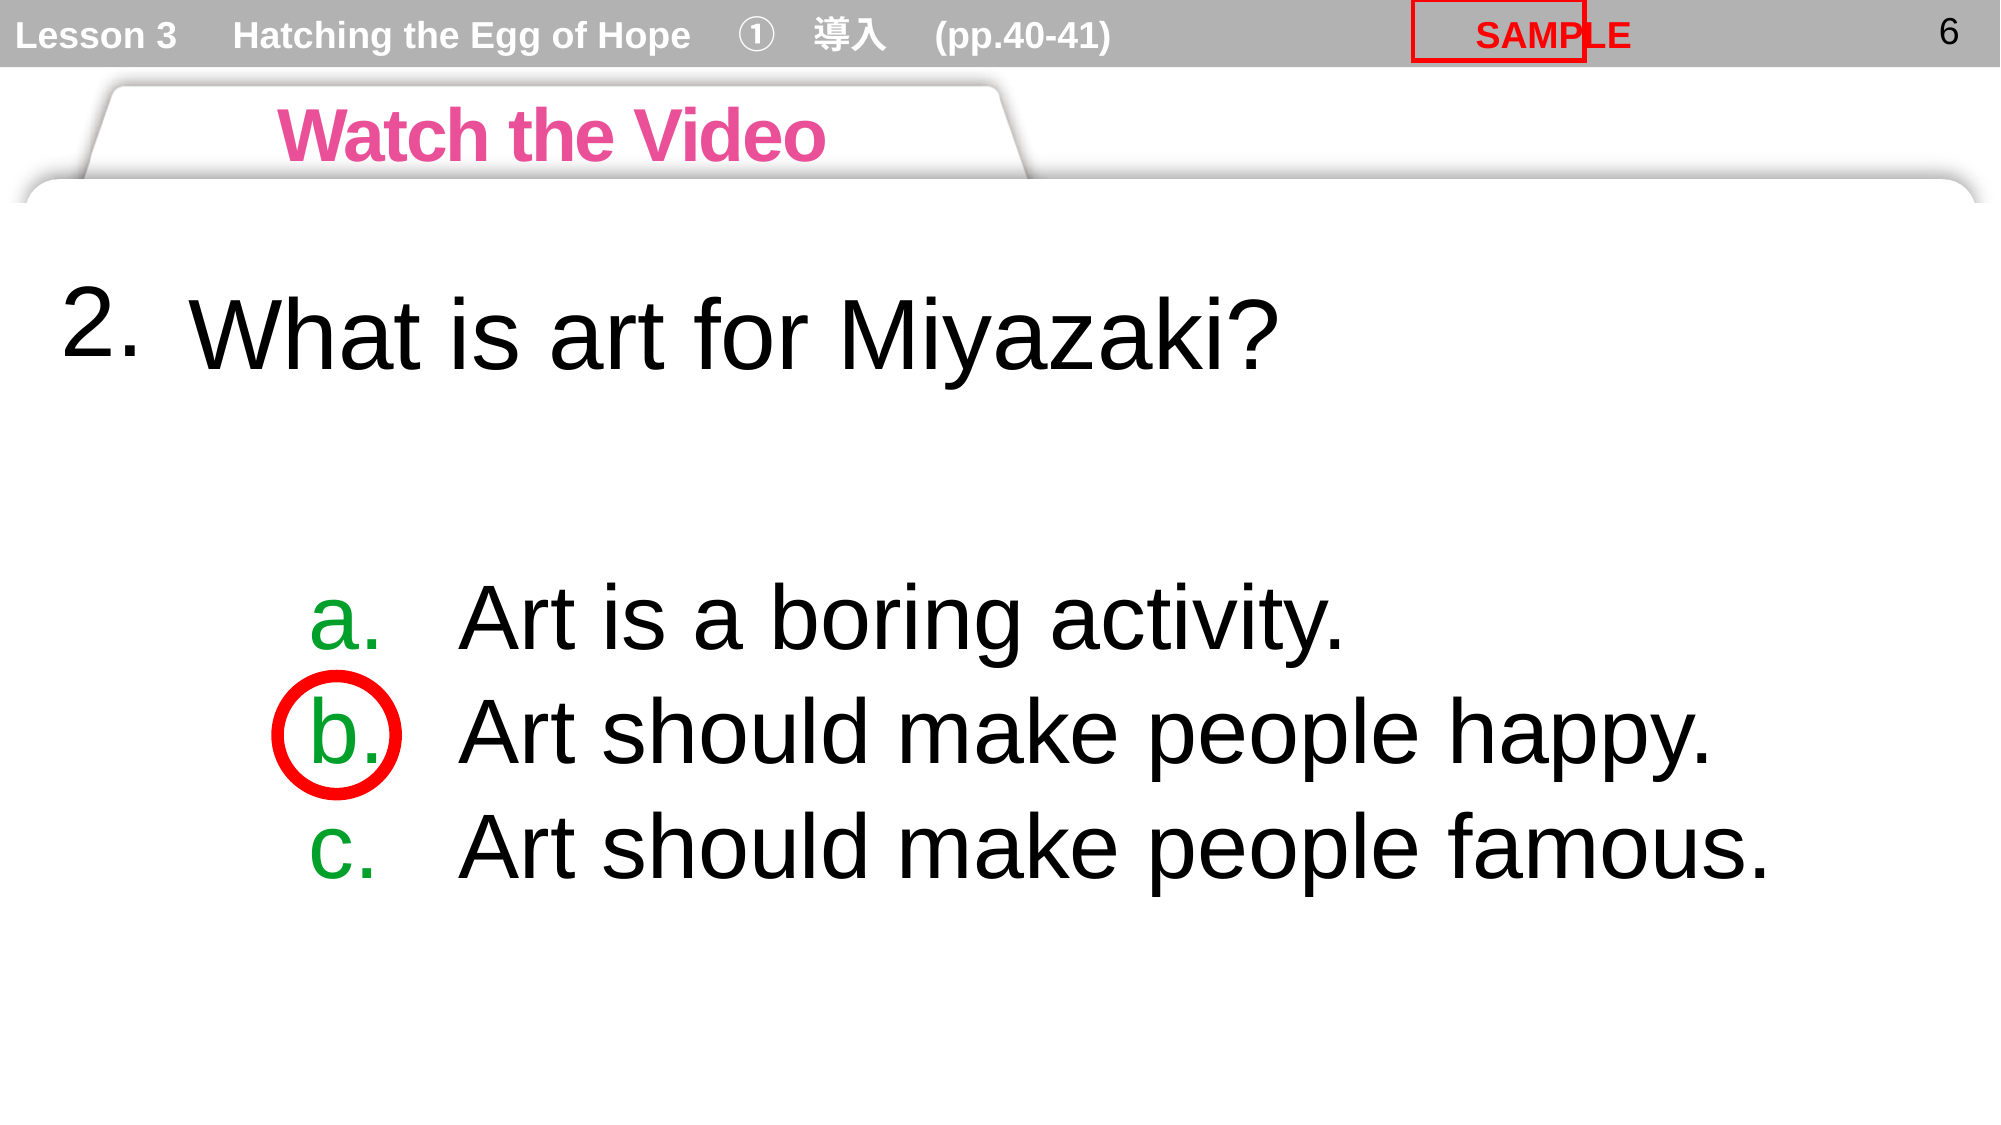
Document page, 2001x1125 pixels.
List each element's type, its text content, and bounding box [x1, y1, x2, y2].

text_box [276, 674, 397, 796]
list 2. [32, 262, 173, 441]
list Art is a boring activity. Art should make people happy. Art should make people famous. [293, 562, 1945, 1081]
picture [0, 69, 2000, 203]
list What is art for Miyazaki? [173, 262, 1944, 676]
